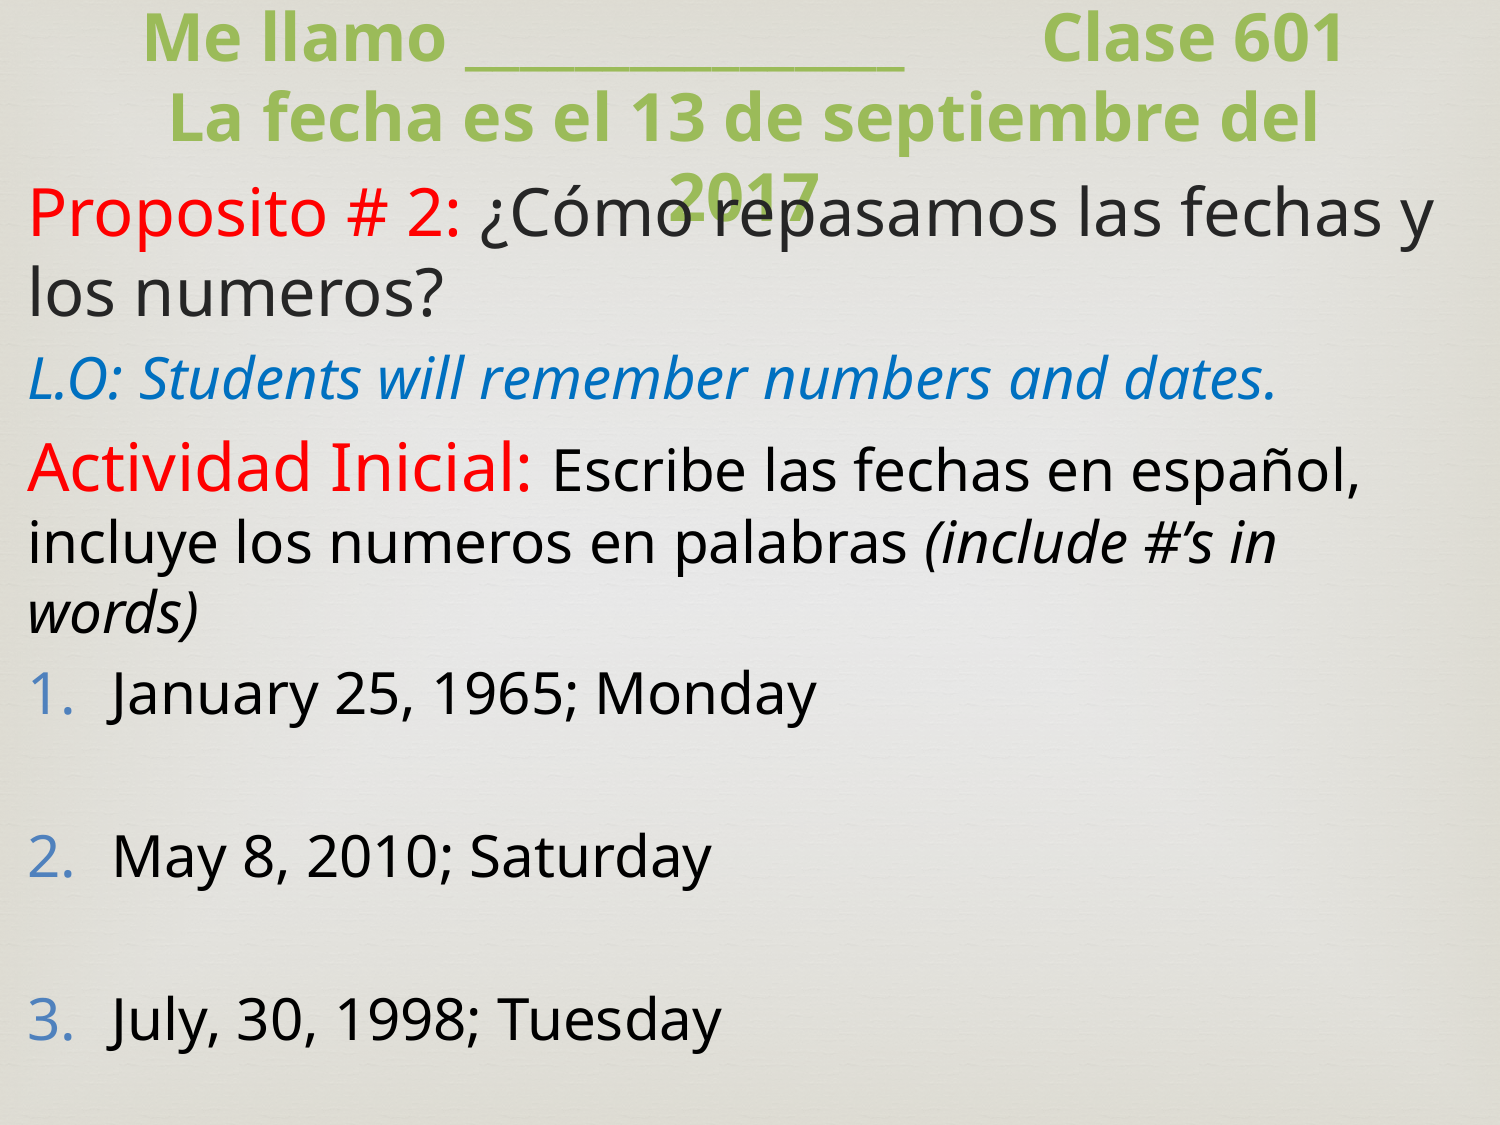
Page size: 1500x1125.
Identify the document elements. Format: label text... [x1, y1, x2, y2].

text_box Proposito # 2: ¿Cómo repasamos las fechas y los numeros? L.O: Students will remember numbers and dates. Actividad Inicial: Escribe las fechas en español, incluye los numeros en palabras (include #’s in words) January 25, 1965; Monday May 8, 2010; Saturday July, 30, 1998; Tuesday [12, 162, 1463, 1100]
text_box Me llamo ________________ Clase 601 La fecha es el 13 de septiembre del 2017 [77, 0, 1413, 161]
